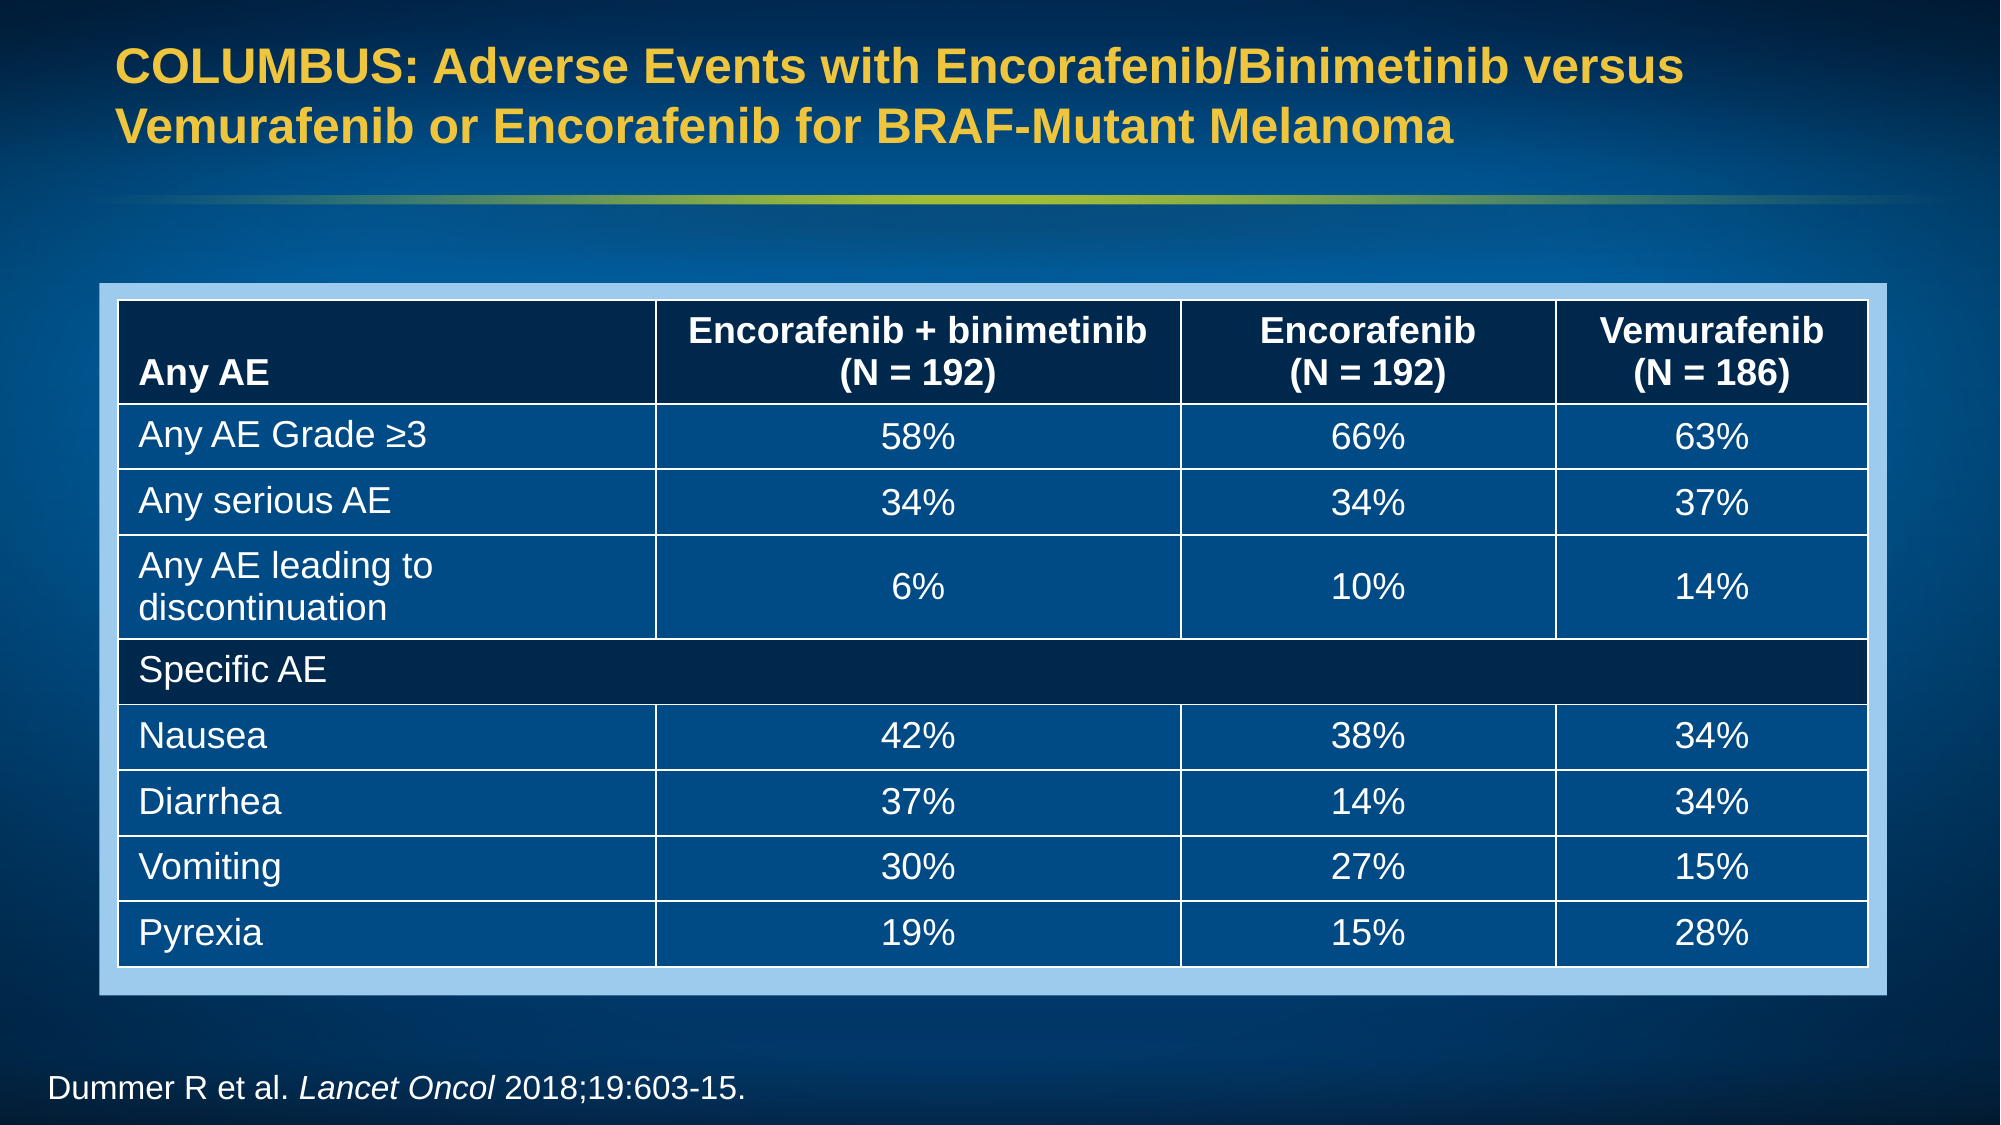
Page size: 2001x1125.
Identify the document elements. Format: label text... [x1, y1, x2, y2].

table_cell 14% [1182, 771, 1555, 835]
table_cell 15% [1182, 902, 1555, 966]
table_cell 15% [1557, 837, 1867, 900]
table_cell 63% [1557, 405, 1867, 468]
table_cell 28% [1557, 902, 1867, 966]
table_cell 38% [1182, 705, 1555, 769]
table_cell 34% [1182, 470, 1555, 534]
table_cell Any AE Grade ≥3 [119, 405, 655, 468]
table_cell 27% [1182, 837, 1555, 900]
table_cell Any serious AE [119, 470, 655, 534]
table_cell Pyrexia [119, 902, 655, 966]
table_cell 34% [657, 470, 1180, 534]
table_cell 6% [657, 536, 1180, 638]
table_cell 34% [1557, 771, 1867, 835]
table_header Encorafenib + binimetinib (N = 192) [657, 301, 1180, 403]
table_cell 30% [657, 837, 1180, 900]
table_cell Vomiting [119, 837, 655, 900]
title COLUMBUS: Adverse Events with Encorafenib/Binimetinib versus Vemurafenib or Encorafenib for BRAF-Mutant Melanoma [99, 0, 1900, 188]
picture [0, 0, 2000, 1125]
table_cell 58% [657, 405, 1180, 468]
table_header Any AE [119, 301, 655, 403]
table_cell 42% [657, 705, 1180, 769]
table_cell 37% [1557, 470, 1867, 534]
table_cell Nausea [119, 705, 655, 769]
table_cell 37% [657, 771, 1180, 835]
table_header Vemurafenib (N = 186) [1557, 301, 1867, 403]
table_cell 66% [1182, 405, 1555, 468]
table_header Encorafenib (N = 192) [1182, 301, 1555, 403]
table_cell 34% [1557, 705, 1867, 769]
table_cell 19% [657, 902, 1180, 966]
text_box [99, 283, 1887, 996]
text_box Dummer R et al. Lancet Oncol 2018;19:603-15. [24, 1058, 1825, 1118]
table_cell 14% [1557, 536, 1867, 638]
table_cell 10% [1182, 536, 1555, 638]
table_cell Diarrhea [119, 771, 655, 835]
table_cell Specific AE [119, 640, 1867, 704]
table_cell Any AE leading to discontinuation [119, 536, 655, 638]
